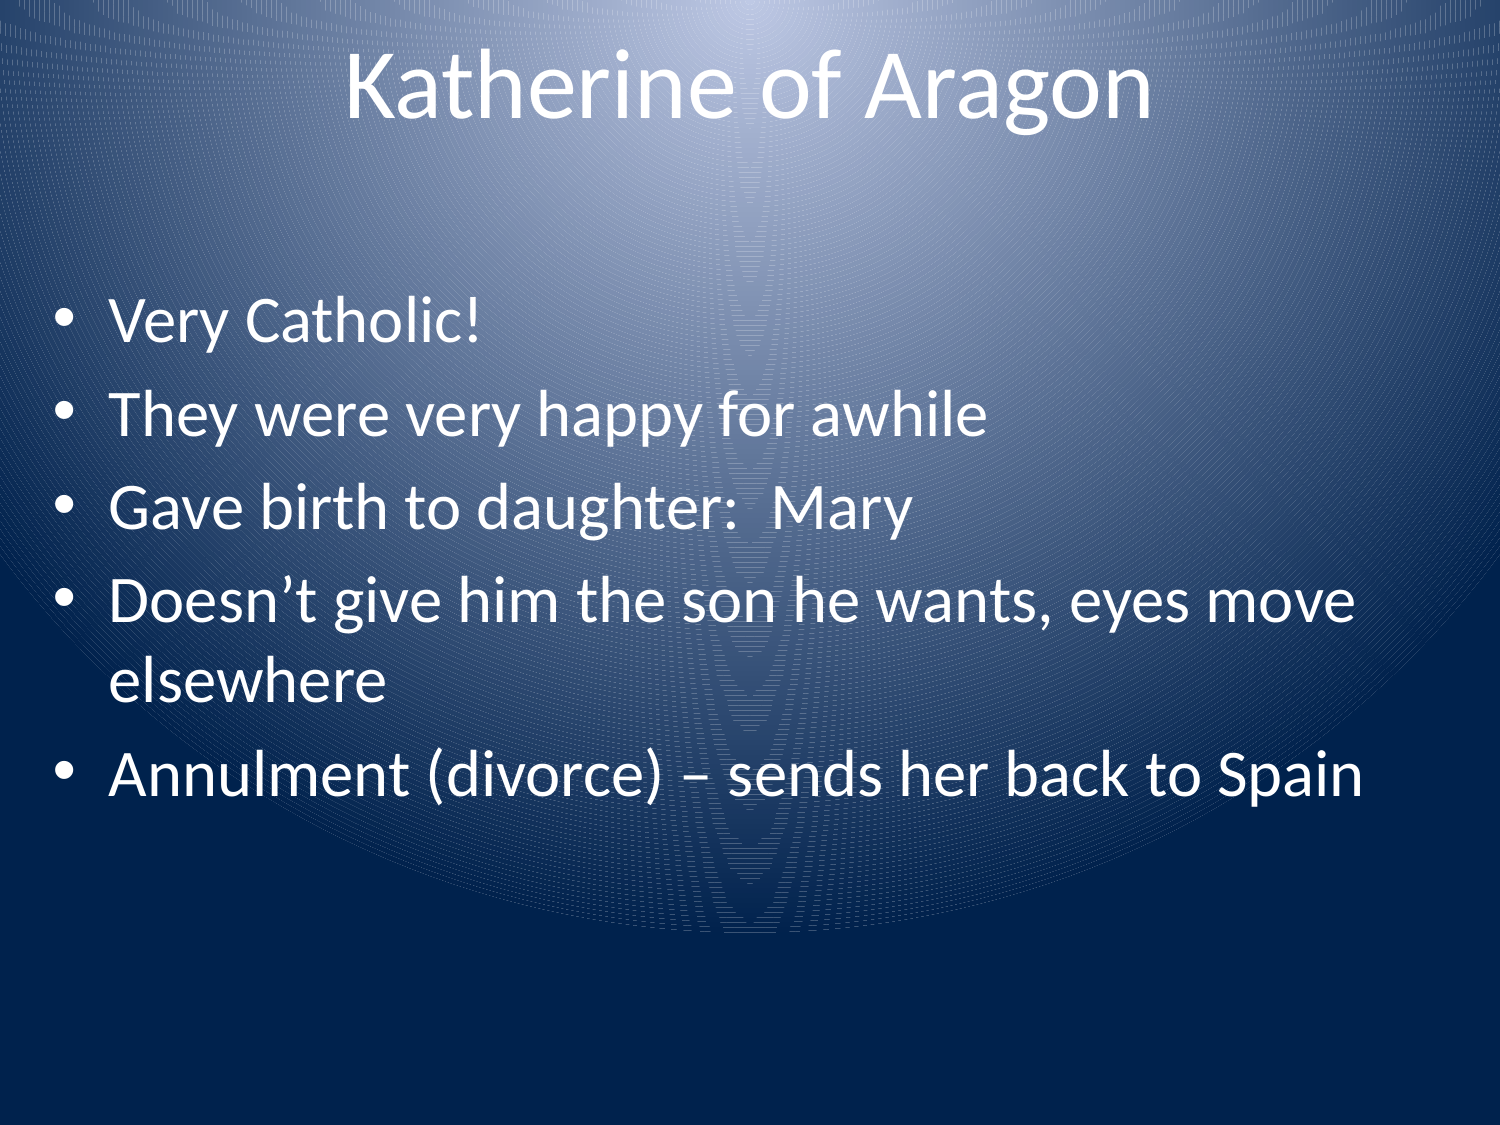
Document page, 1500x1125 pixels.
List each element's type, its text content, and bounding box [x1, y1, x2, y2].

list Very Catholic! They were very happy for awhile Gave birth to daughter: Mary Doesn’t give him the son he wants, eyes move elsewhere Annulment (divorce) – sends her back to Spain [37, 174, 1463, 918]
title Katherine of Aragon [75, 45, 1425, 174]
